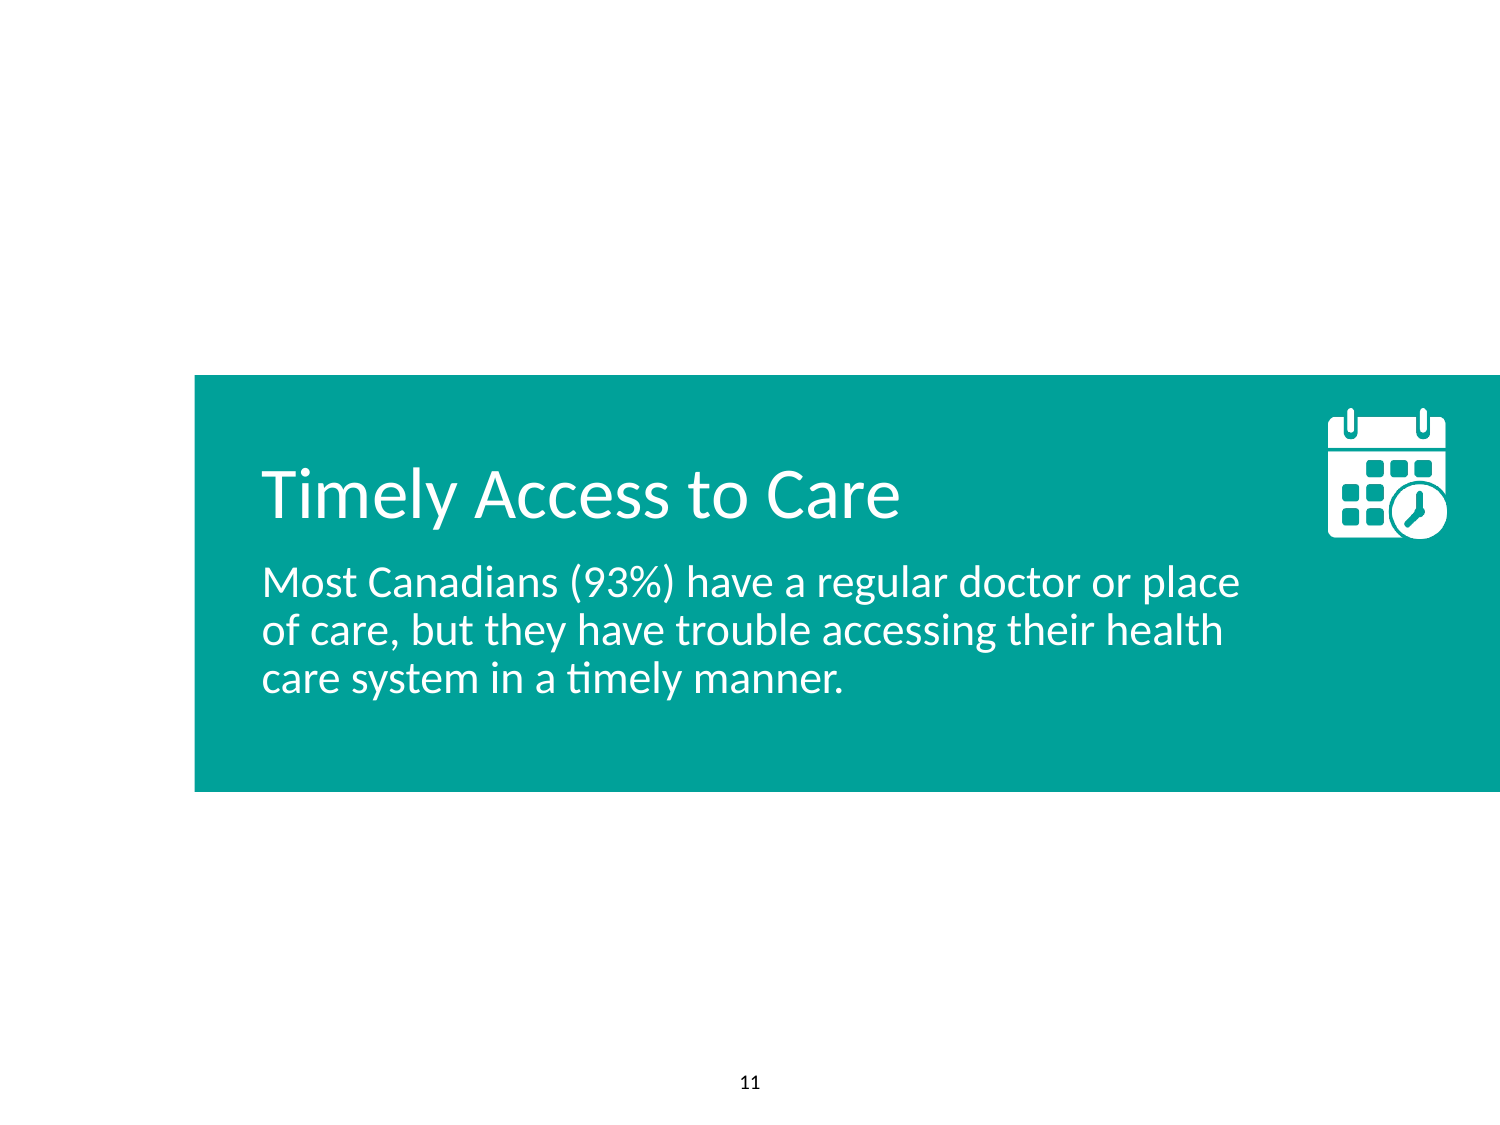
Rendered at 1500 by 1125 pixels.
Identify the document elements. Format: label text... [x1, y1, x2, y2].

list Timely Access to Care Most Canadians (93%) have a regular doctor or place of care, but they have trouble accessing their health care system in a timely manner. [194, 375, 1500, 792]
picture [1328, 408, 1448, 540]
